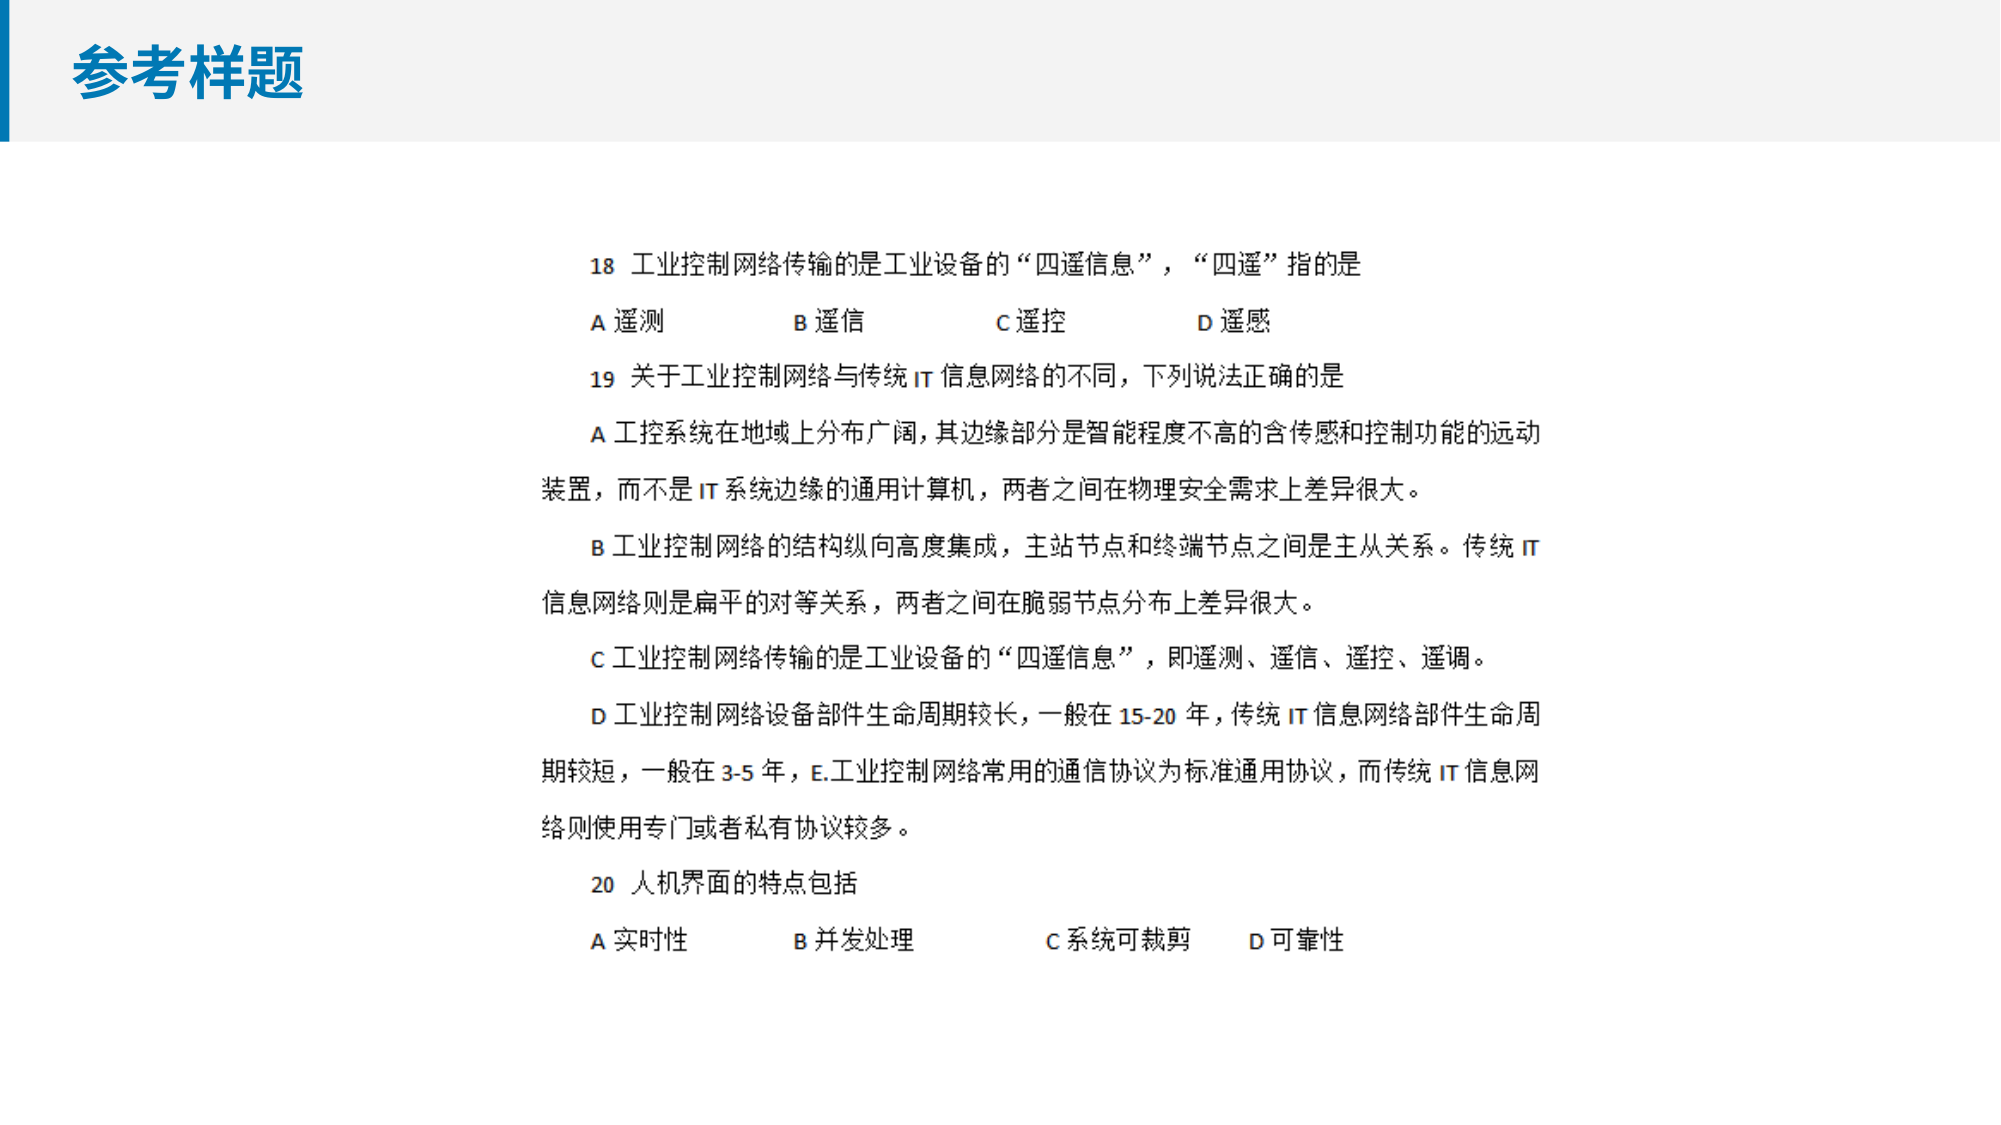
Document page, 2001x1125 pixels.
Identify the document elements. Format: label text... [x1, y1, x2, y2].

text_box [85, 233, 1959, 1077]
picture [493, 233, 1577, 965]
title 参考样题 [56, 26, 1589, 116]
